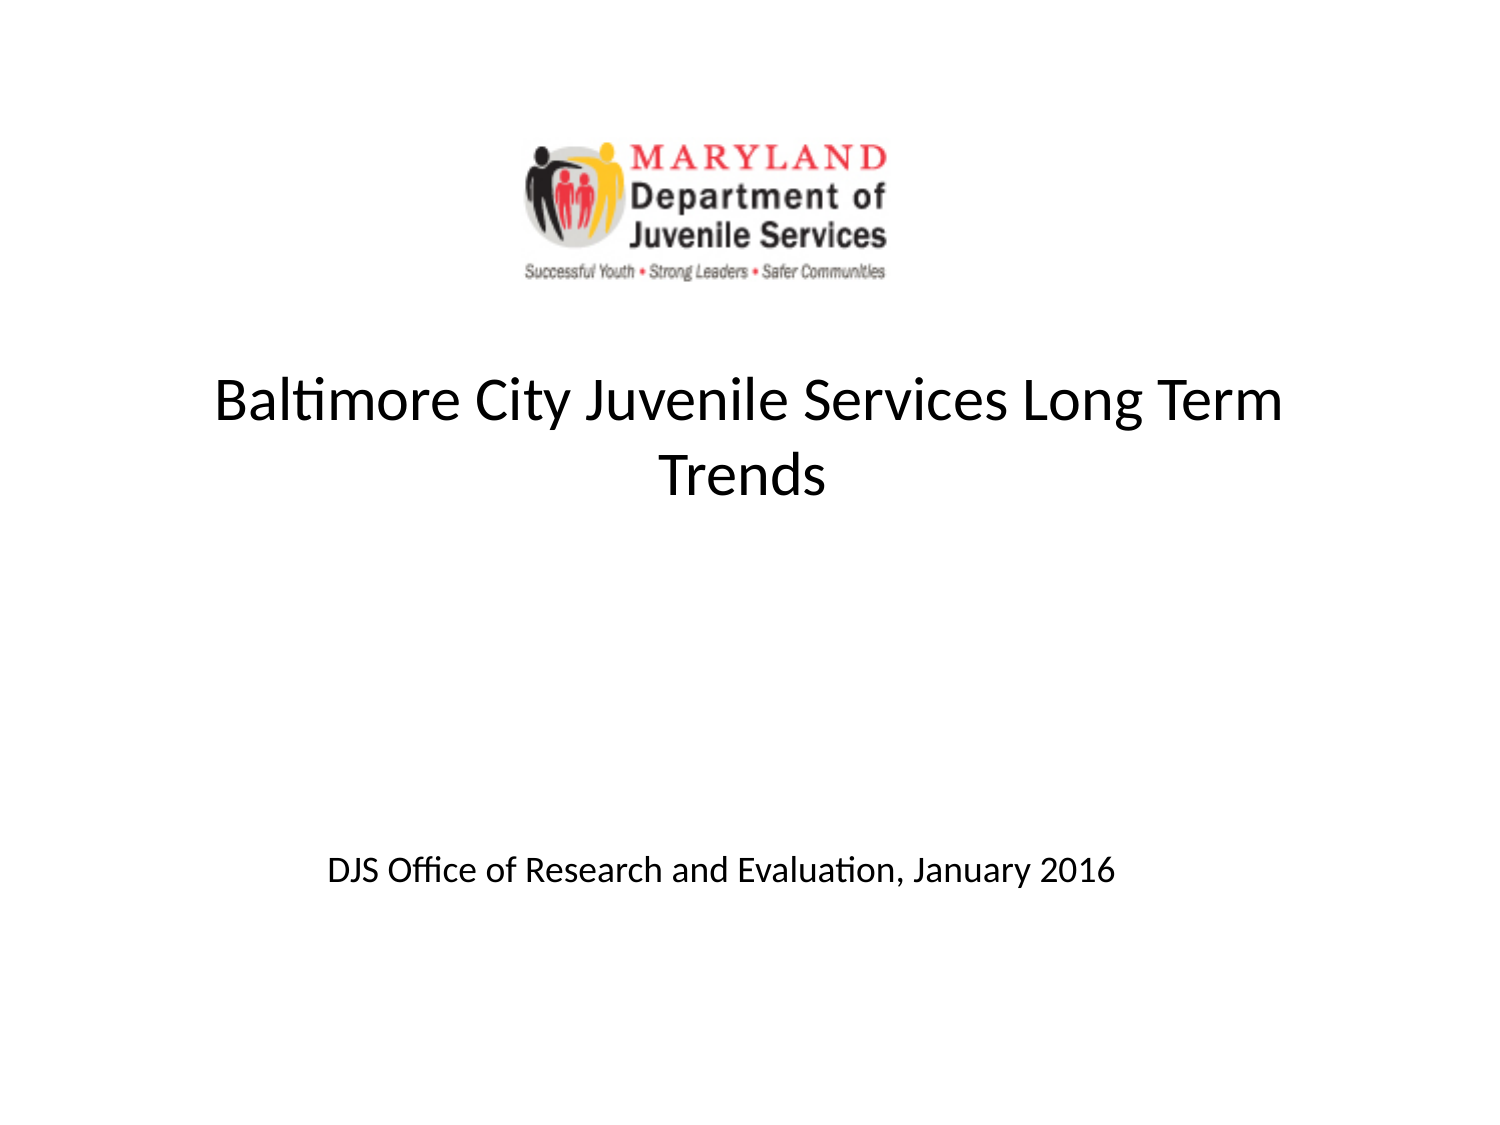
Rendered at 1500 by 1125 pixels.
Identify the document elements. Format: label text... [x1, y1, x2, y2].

title Baltimore City Juvenile Services Long Term Trends [112, 349, 1388, 591]
picture [474, 137, 936, 288]
text_box DJS Office of Research and Evaluation, January 2016 [312, 837, 1163, 898]
